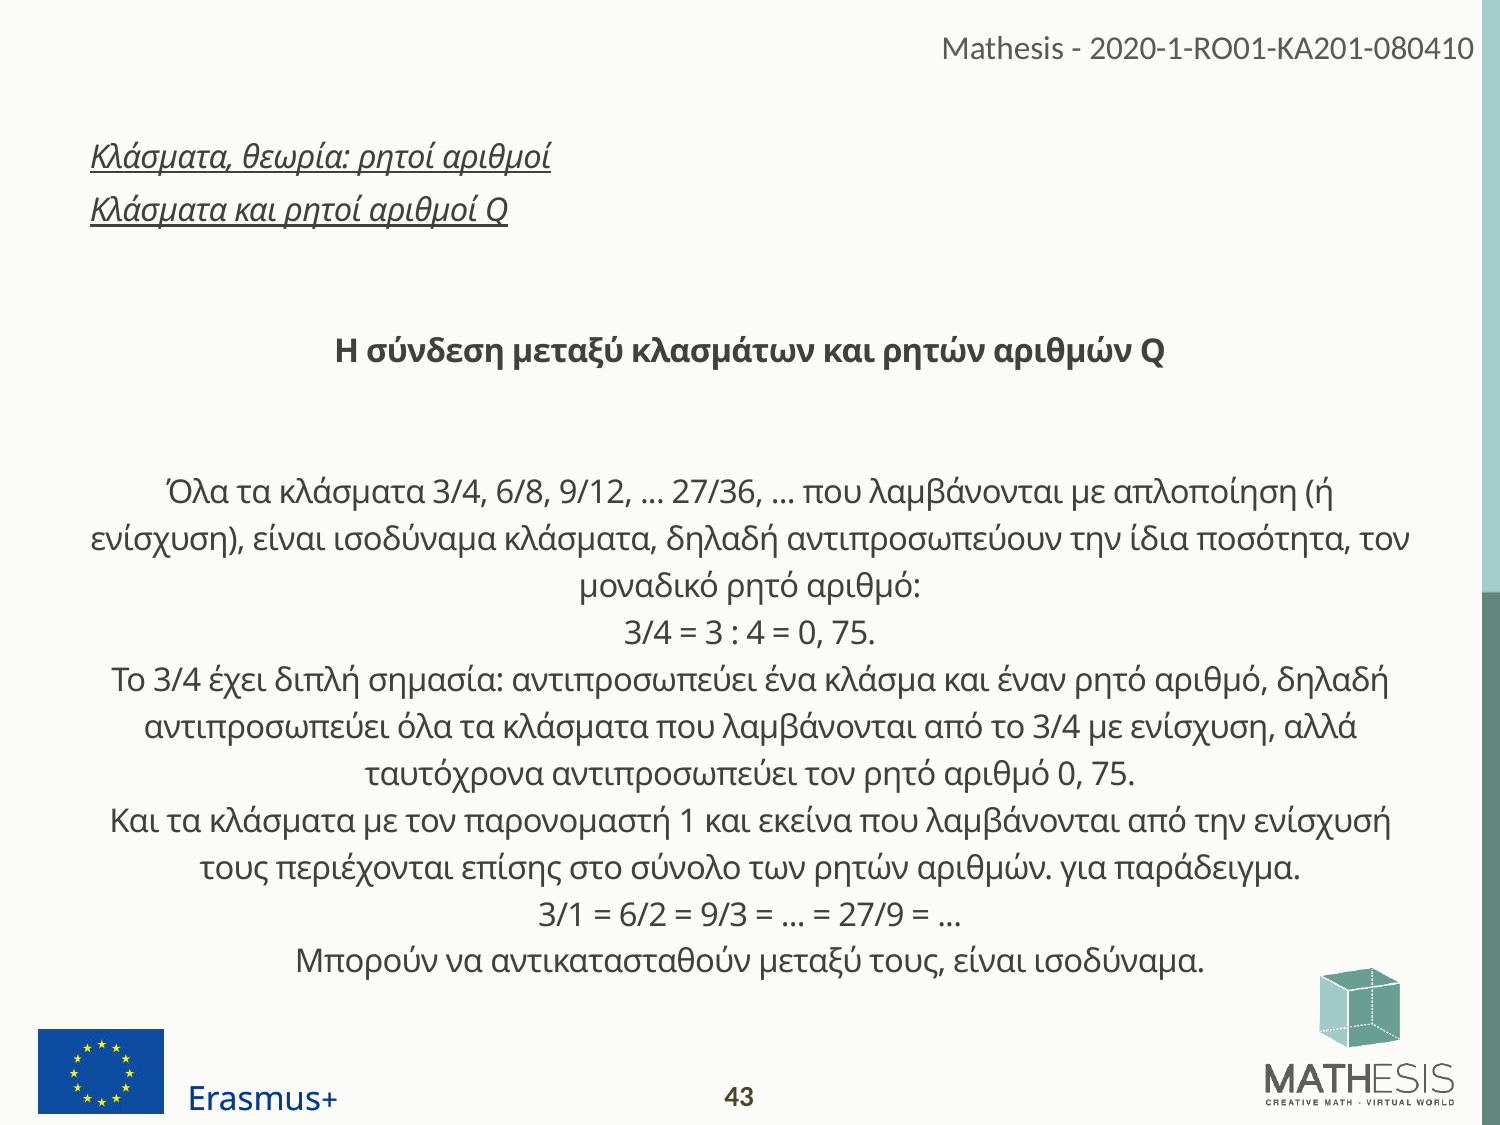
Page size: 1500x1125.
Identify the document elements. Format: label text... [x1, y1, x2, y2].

picture [38, 1029, 164, 1114]
list Κλάσματα, θεωρία: ρητοί αριθμοί Κλάσματα και ρητοί αριθμοί Q Η σύνδεση μεταξύ κλασμάτων και ρητών αριθμών Q Όλα τα κλάσματα 3/4, 6/8, 9/12, ... 27/36, ... που λαμβάνονται με απλοποίηση (ή ενίσχυση), είναι ισοδύναμα κλάσματα, δηλαδή αντιπροσωπεύουν την ίδια ποσότητα, τον μοναδικό ρητό αριθμό: 3/4 = 3 : 4 = 0, 75. Το 3/4 έχει διπλή σημασία: αντιπροσωπεύει ένα κλάσμα και έναν ρητό αριθμό, δηλαδή αντιπροσωπεύει όλα τα κλάσματα που λαμβάνονται από το 3/4 με ενίσχυση, αλλά ταυτόχρονα αντιπροσωπεύει τον ρητό αριθμό 0, 75. Και τα κλάσματα με τον παρονομαστή 1 και εκείνα που λαμβάνονται από την ενίσχυσή τους περιέχονται επίσης στο σύνολο των ρητών αριθμών. για παράδειγμα. 3/1 = 6/2 = 9/3 = ... = 27/9 = ... Μπορούν να αντικατασταθούν μεταξύ τους, είναι ισοδύναμα. [75, 128, 1425, 1005]
